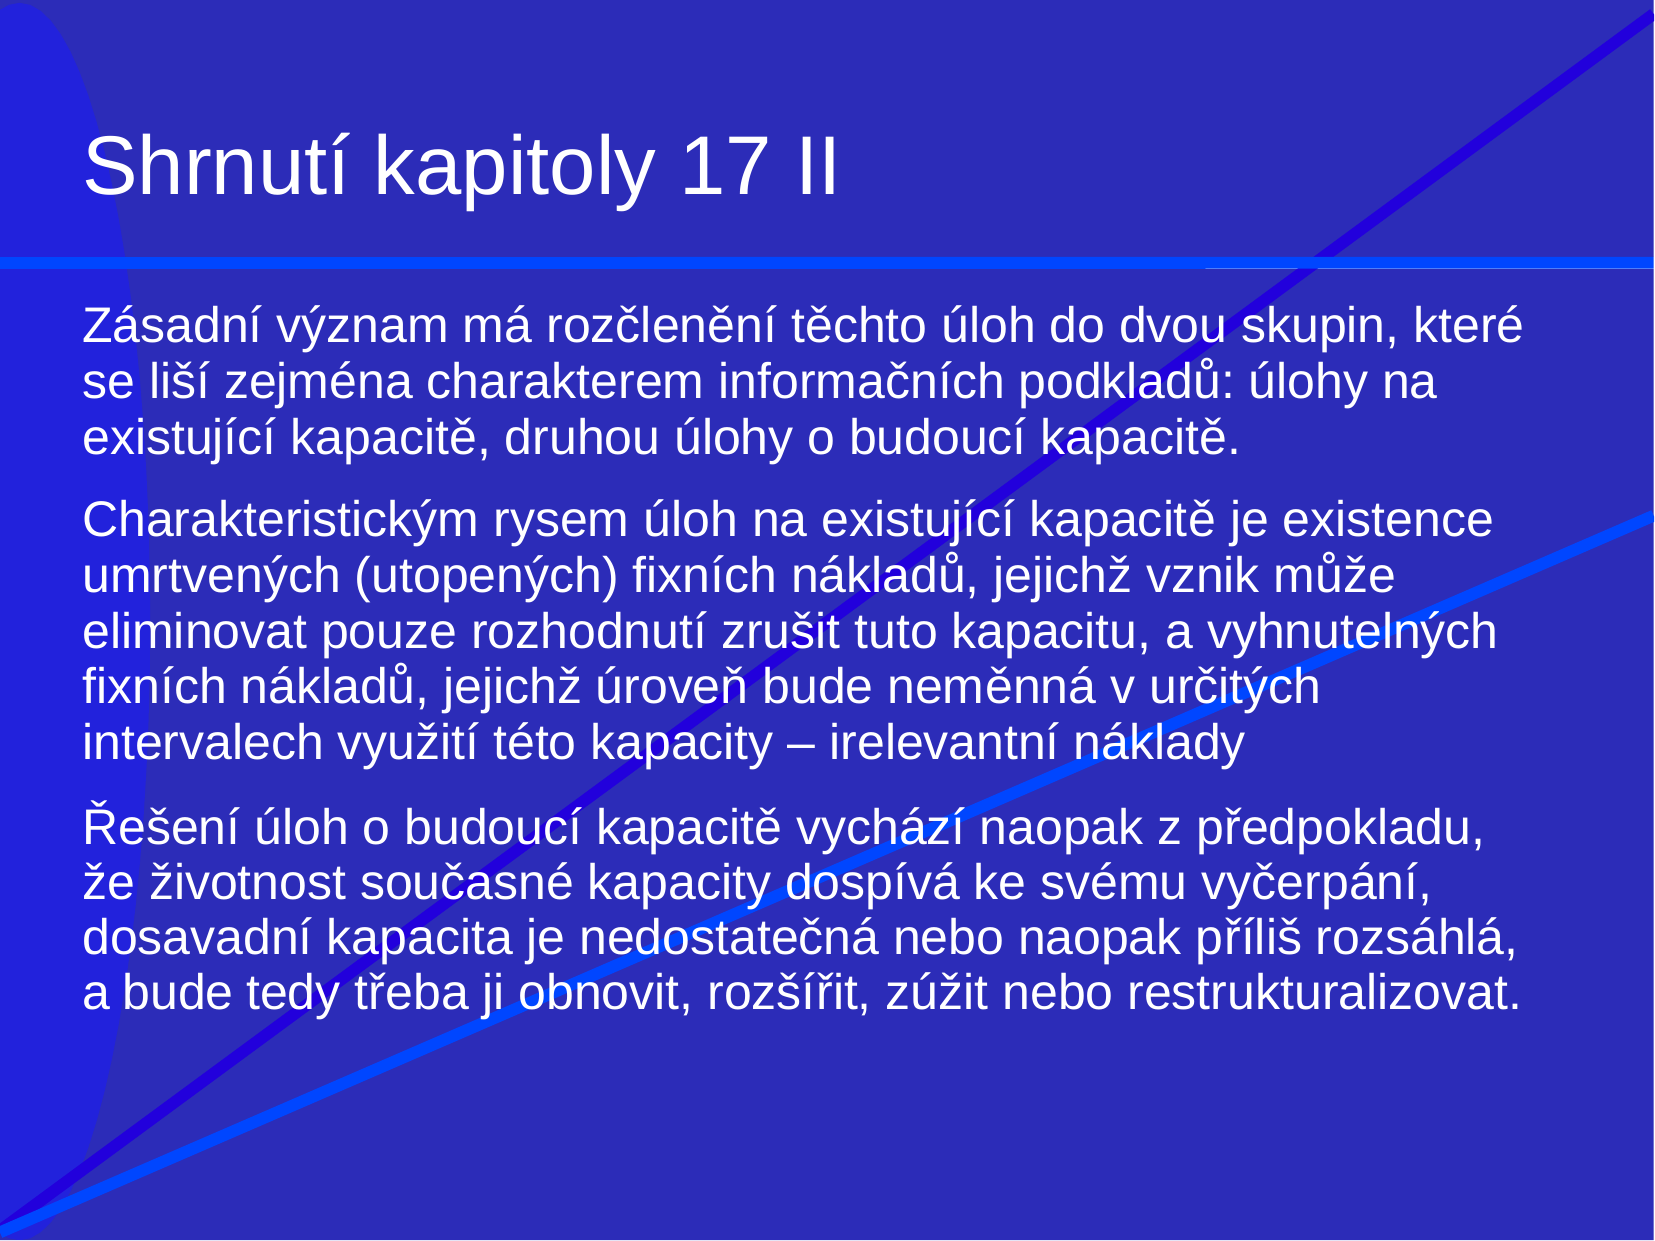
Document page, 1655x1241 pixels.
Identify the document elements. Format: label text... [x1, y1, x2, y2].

text_box Zásadní význam má rozčlenění těchto úloh do dvou skupin, které se liší zejména charakterem informačních podkladů: úlohy na existující kapacitě, druhou úlohy o budoucí kapacitě. Charakteristickým rysem úloh na existující kapacitě je existence umrtvených (utopených) fixních nákladů, jejichž vznik může eliminovat pouze rozhodnutí zrušit tuto kapacitu, a vyhnutelných fixních nákladů, jejichž úroveň bude neměnná v určitých intervalech využití této kapacity – irelevantní náklady Řešení úloh o budoucí kapacitě vychází naopak z předpokladu, že životnost současné kapacity dospívá ke svému vyčerpání, dosavadní kapacita je nedostatečná nebo naopak příliš rozsáhlá, a bude tedy třeba ji obnovit, rozšířit, zúžit nebo restrukturalizovat. [80, 296, 1528, 1021]
title Shrnutí kapitoly 17 II [80, 67, 1574, 319]
